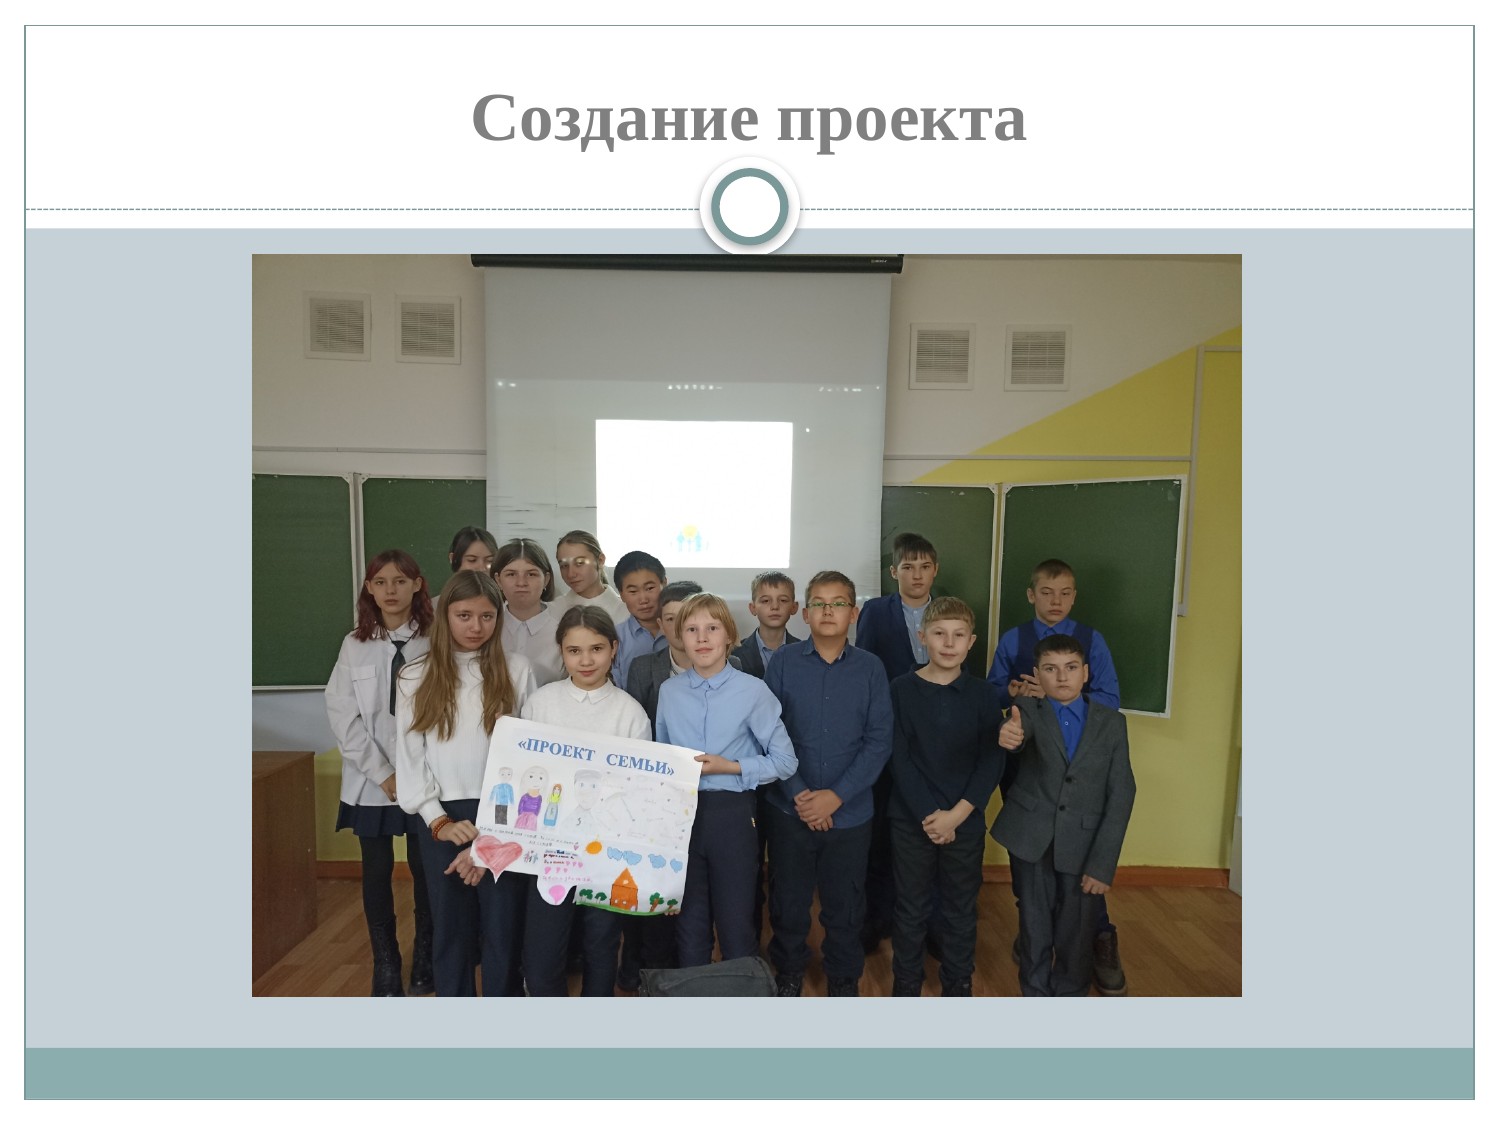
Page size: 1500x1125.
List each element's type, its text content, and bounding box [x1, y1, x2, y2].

title Создание проекта [49, 37, 1450, 162]
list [252, 254, 1242, 997]
